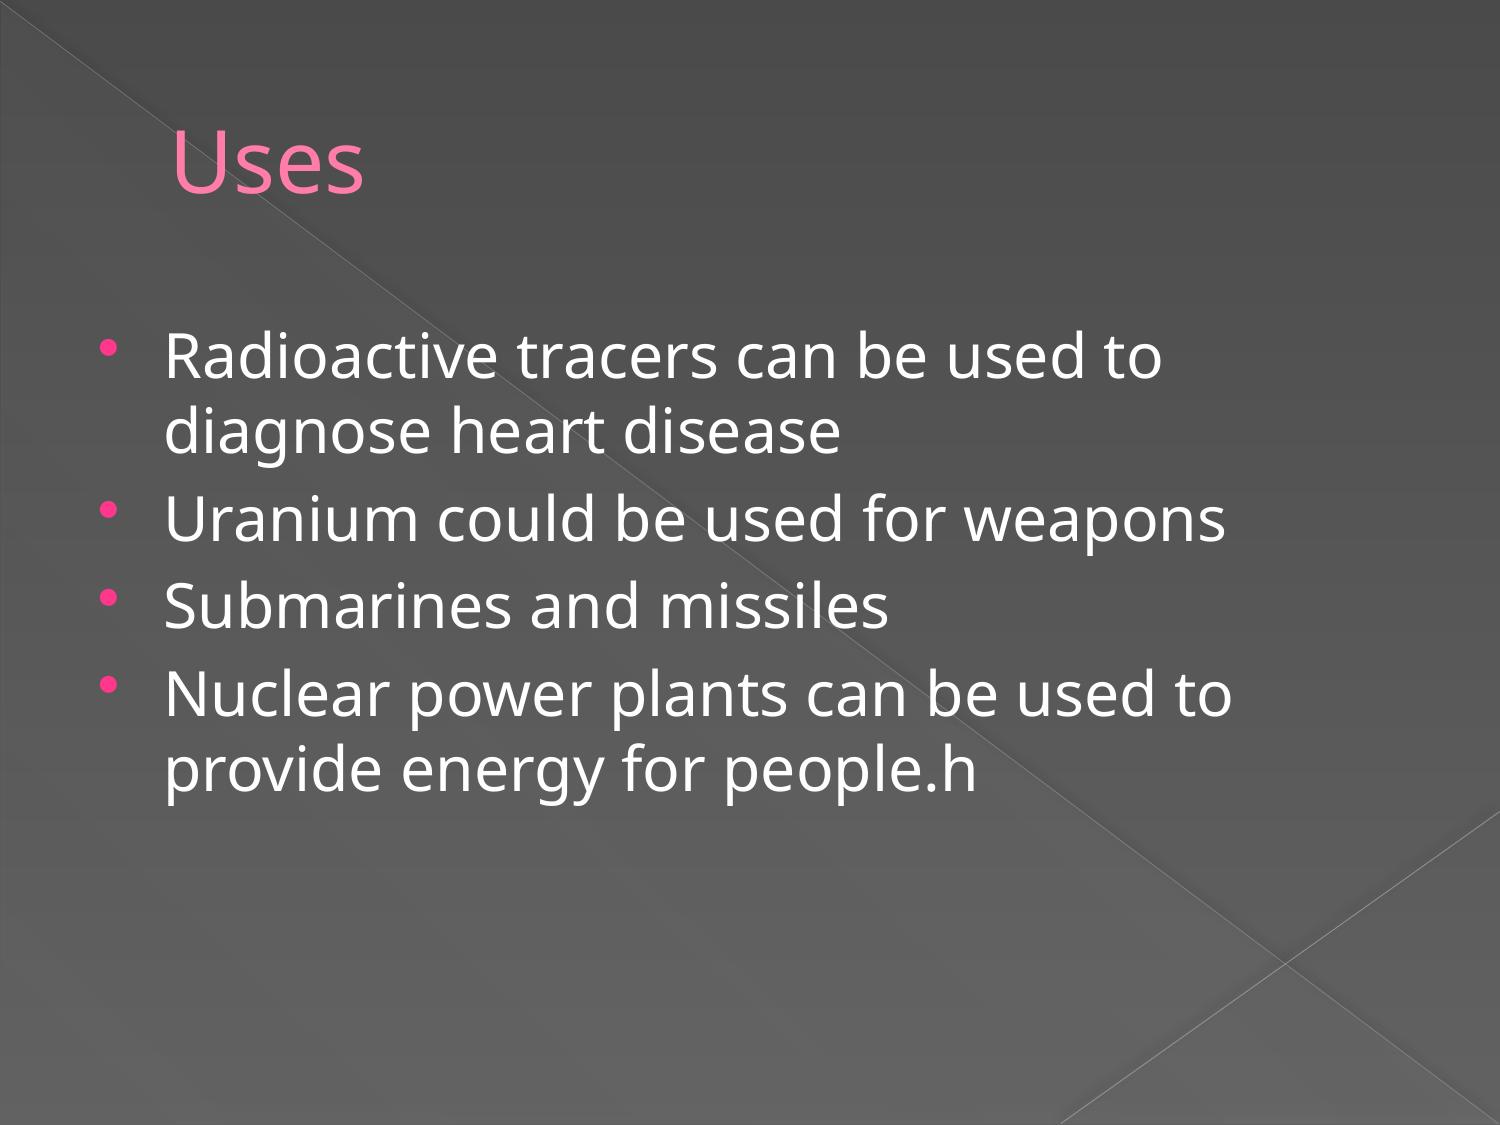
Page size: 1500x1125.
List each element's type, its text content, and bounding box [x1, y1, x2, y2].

title Uses [75, 43, 1425, 274]
list Radioactive tracers can be used to diagnose heart disease Uranium could be used for weapons Submarines and missiles Nuclear power plants can be used to provide energy for people.h [75, 308, 1425, 1059]
